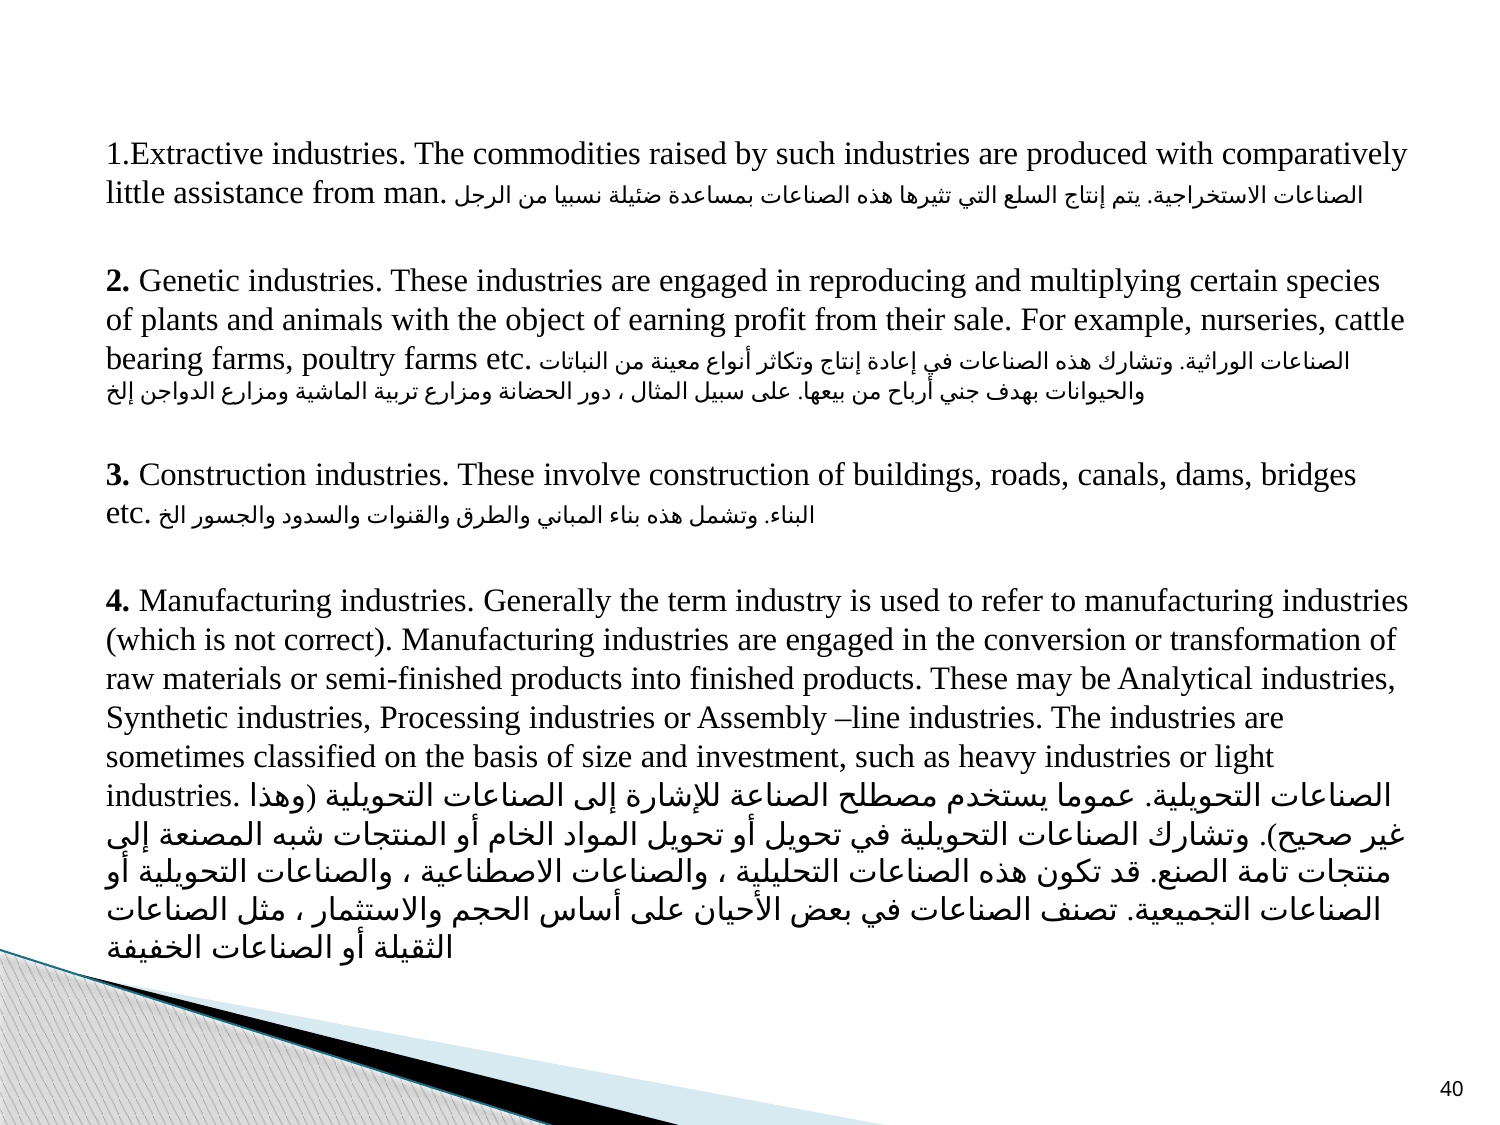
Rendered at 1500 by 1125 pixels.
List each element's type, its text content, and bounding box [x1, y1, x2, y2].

list 1.Extractive industries. The commodities raised by such industries are produced with comparatively little assistance from man. الصناعات الاستخراجية. يتم إنتاج السلع التي تثيرها هذه الصناعات بمساعدة ضئيلة نسبيا من الرجل 2. Genetic industries. These industries are engaged in reproducing and multiplying certain species of plants and animals with the object of earning profit from their sale. For example, nurseries, cattle bearing farms, poultry farms etc. الصناعات الوراثية. وتشارك هذه الصناعات في إعادة إنتاج وتكاثر أنواع معينة من النباتات والحيوانات بهدف جني أرباح من بيعها. على سبيل المثال ، دور الحضانة ومزارع تربية الماشية ومزارع الدواجن إلخ 3. Construction industries. These involve construction of buildings, roads, canals, dams, bridges etc. البناء. وتشمل هذه بناء المباني والطرق والقنوات والسدود والجسور الخ 4. Manufacturing industries. Generally the term industry is used to refer to manufacturing industries (which is not correct). Manufacturing industries are engaged in the conversion or transformation of raw materials or semi-finished products into finished products. These may be Analytical industries, Synthetic industries, Processing industries or Assembly –line industries. The industries are sometimes classified on the basis of size and investment, such as heavy industries or light industries. الصناعات التحويلية. عموما يستخدم مصطلح الصناعة للإشارة إلى الصناعات التحويلية (وهذا غير صحيح). وتشارك الصناعات التحويلية في تحويل أو تحويل المواد الخام أو المنتجات شبه المصنعة إلى منتجات تامة الصنع. قد تكون هذه الصناعات التحليلية ، والصناعات الاصطناعية ، والصناعات التحويلية أو الصناعات التجميعية. تصنف الصناعات في بعض الأحيان على أساس الحجم والاستثمار ، مثل الصناعات الثقيلة أو الصناعات الخفيفة [75, 37, 1425, 986]
slide_number 40 [1418, 1051, 1479, 1112]
